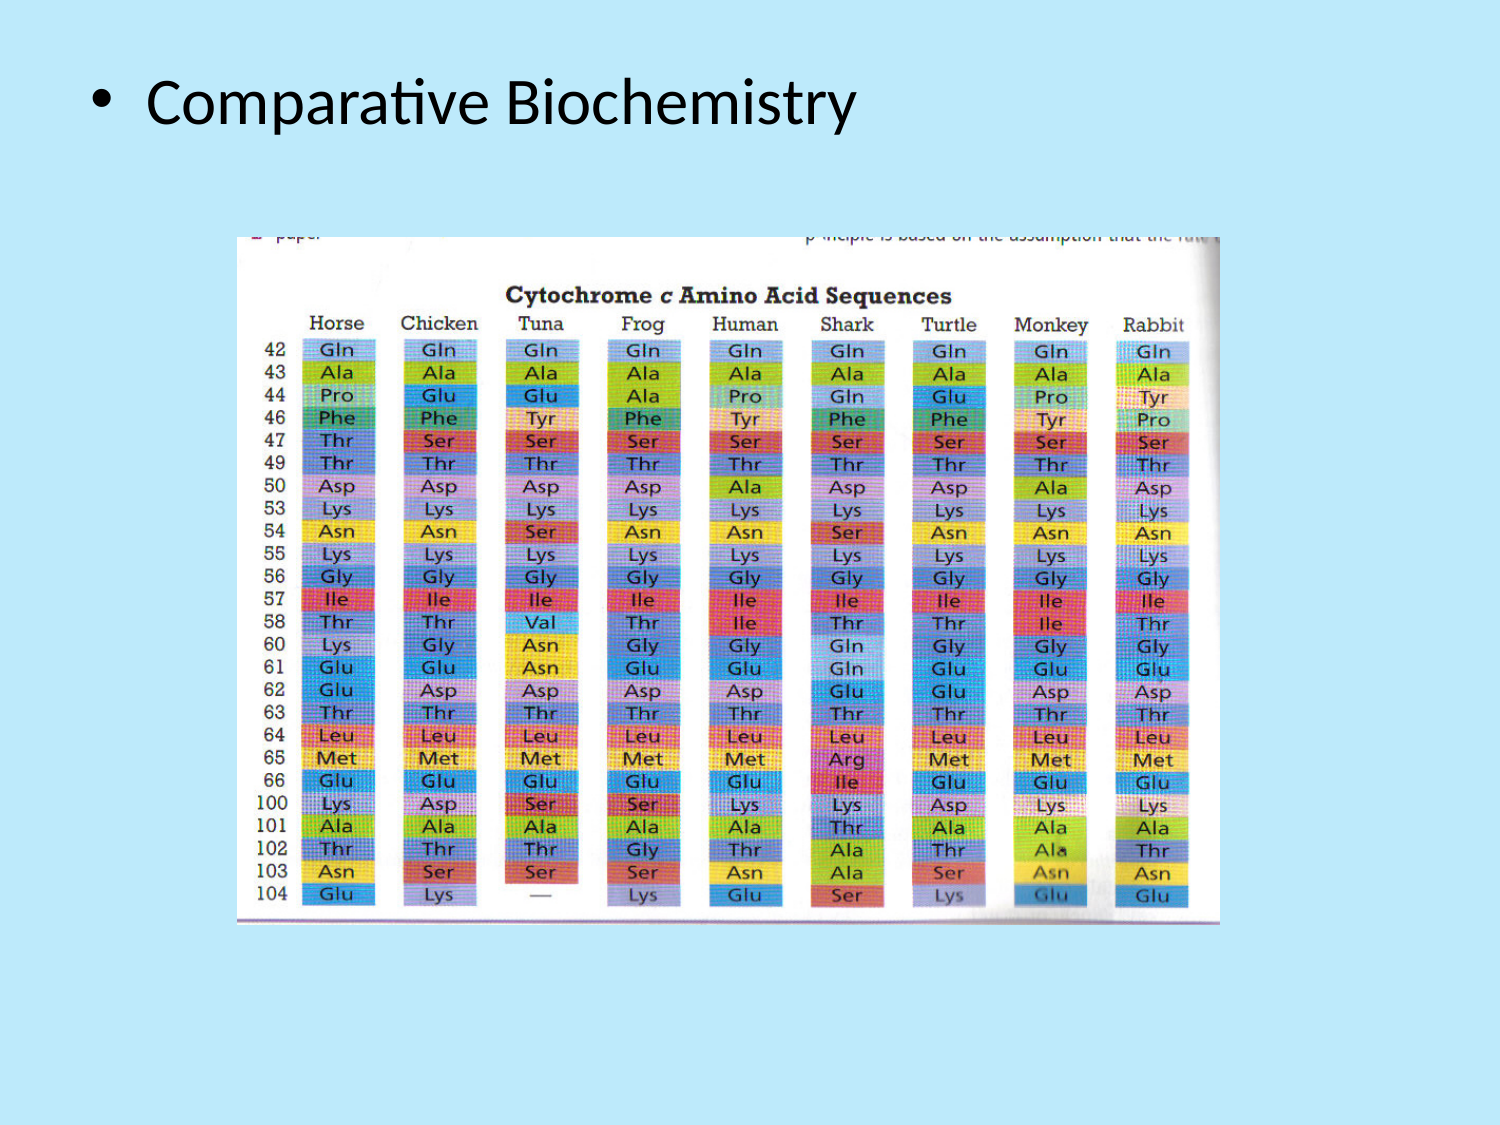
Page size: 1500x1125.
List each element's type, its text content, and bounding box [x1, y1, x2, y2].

list Comparative Biochemistry [75, 50, 1425, 793]
picture [237, 237, 1221, 926]
